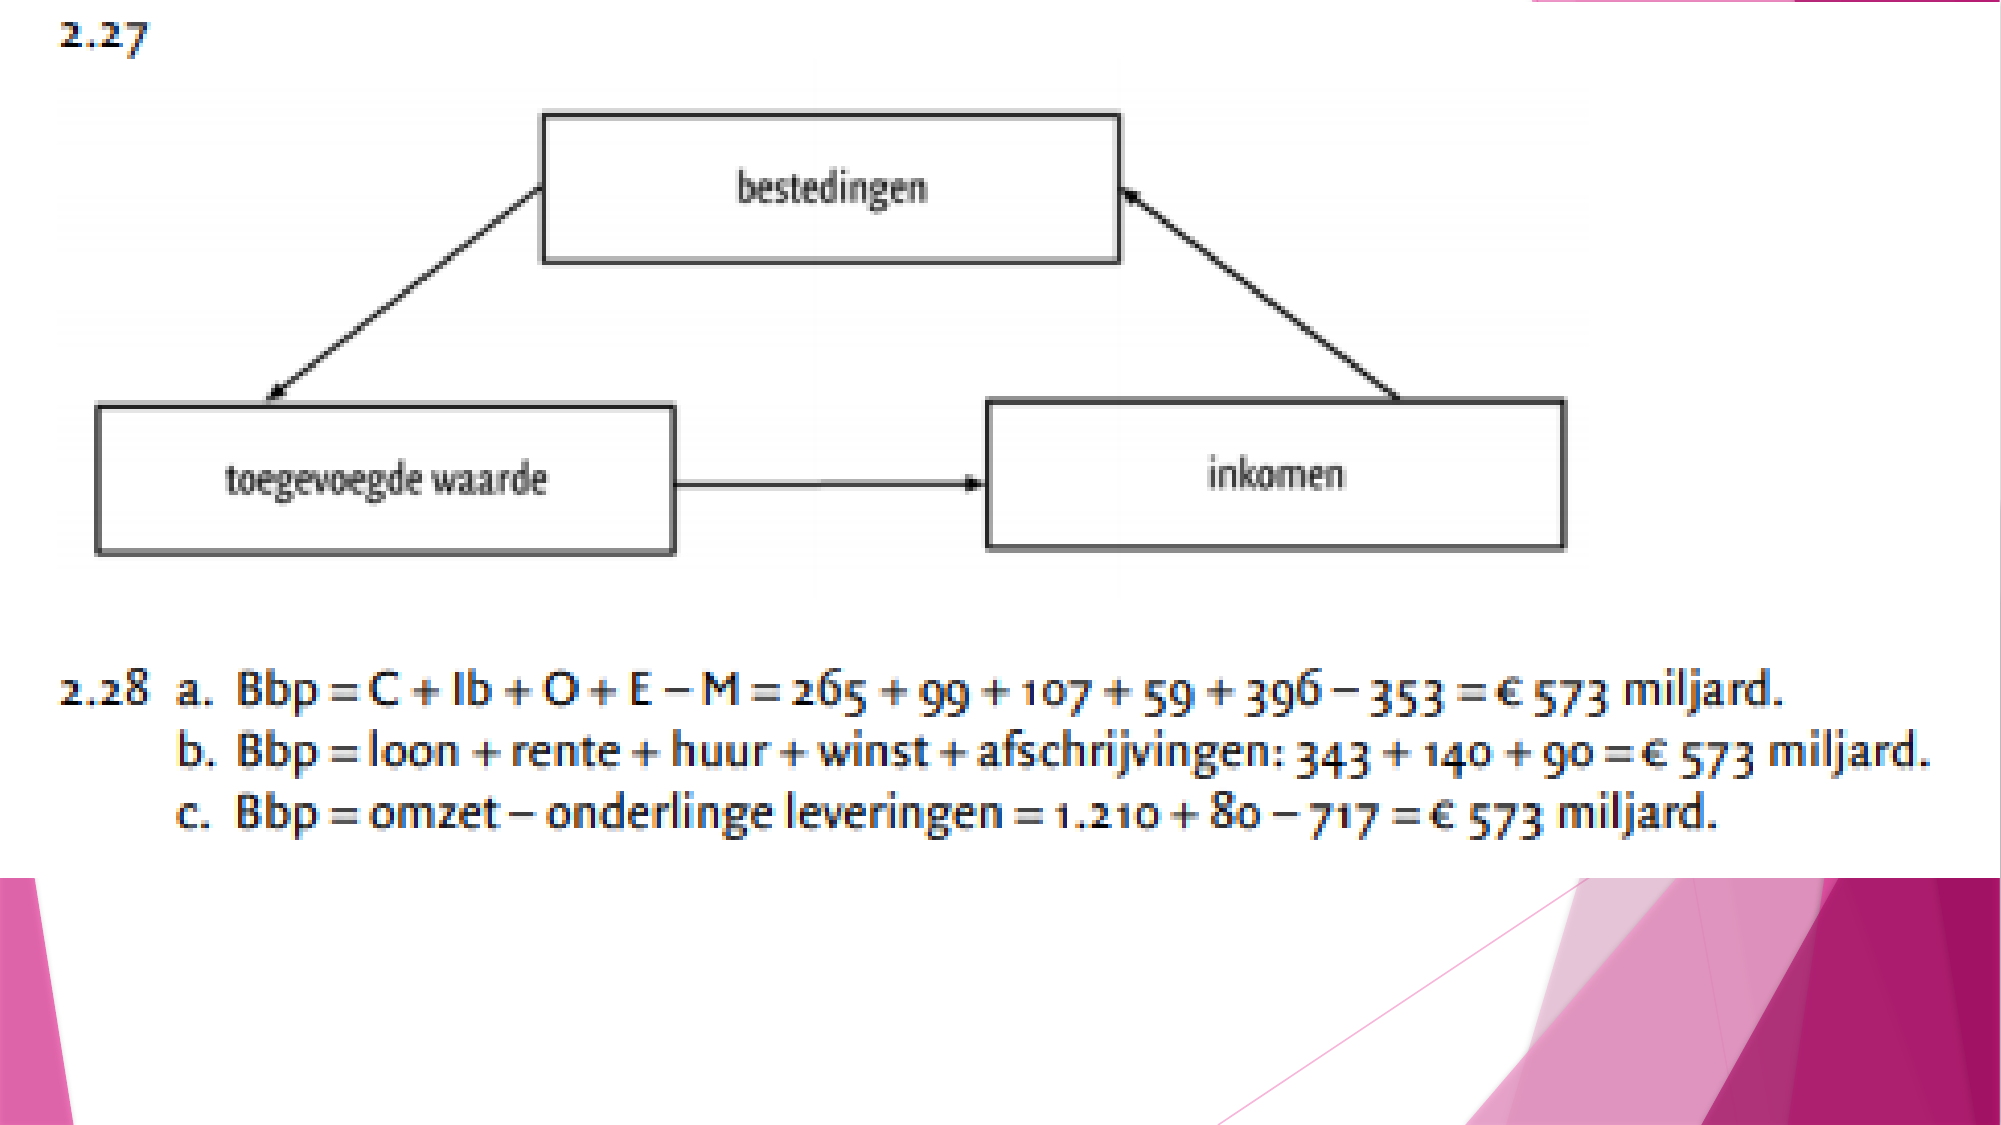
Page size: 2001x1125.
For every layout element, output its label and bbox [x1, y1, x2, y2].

picture [0, 2, 2000, 878]
